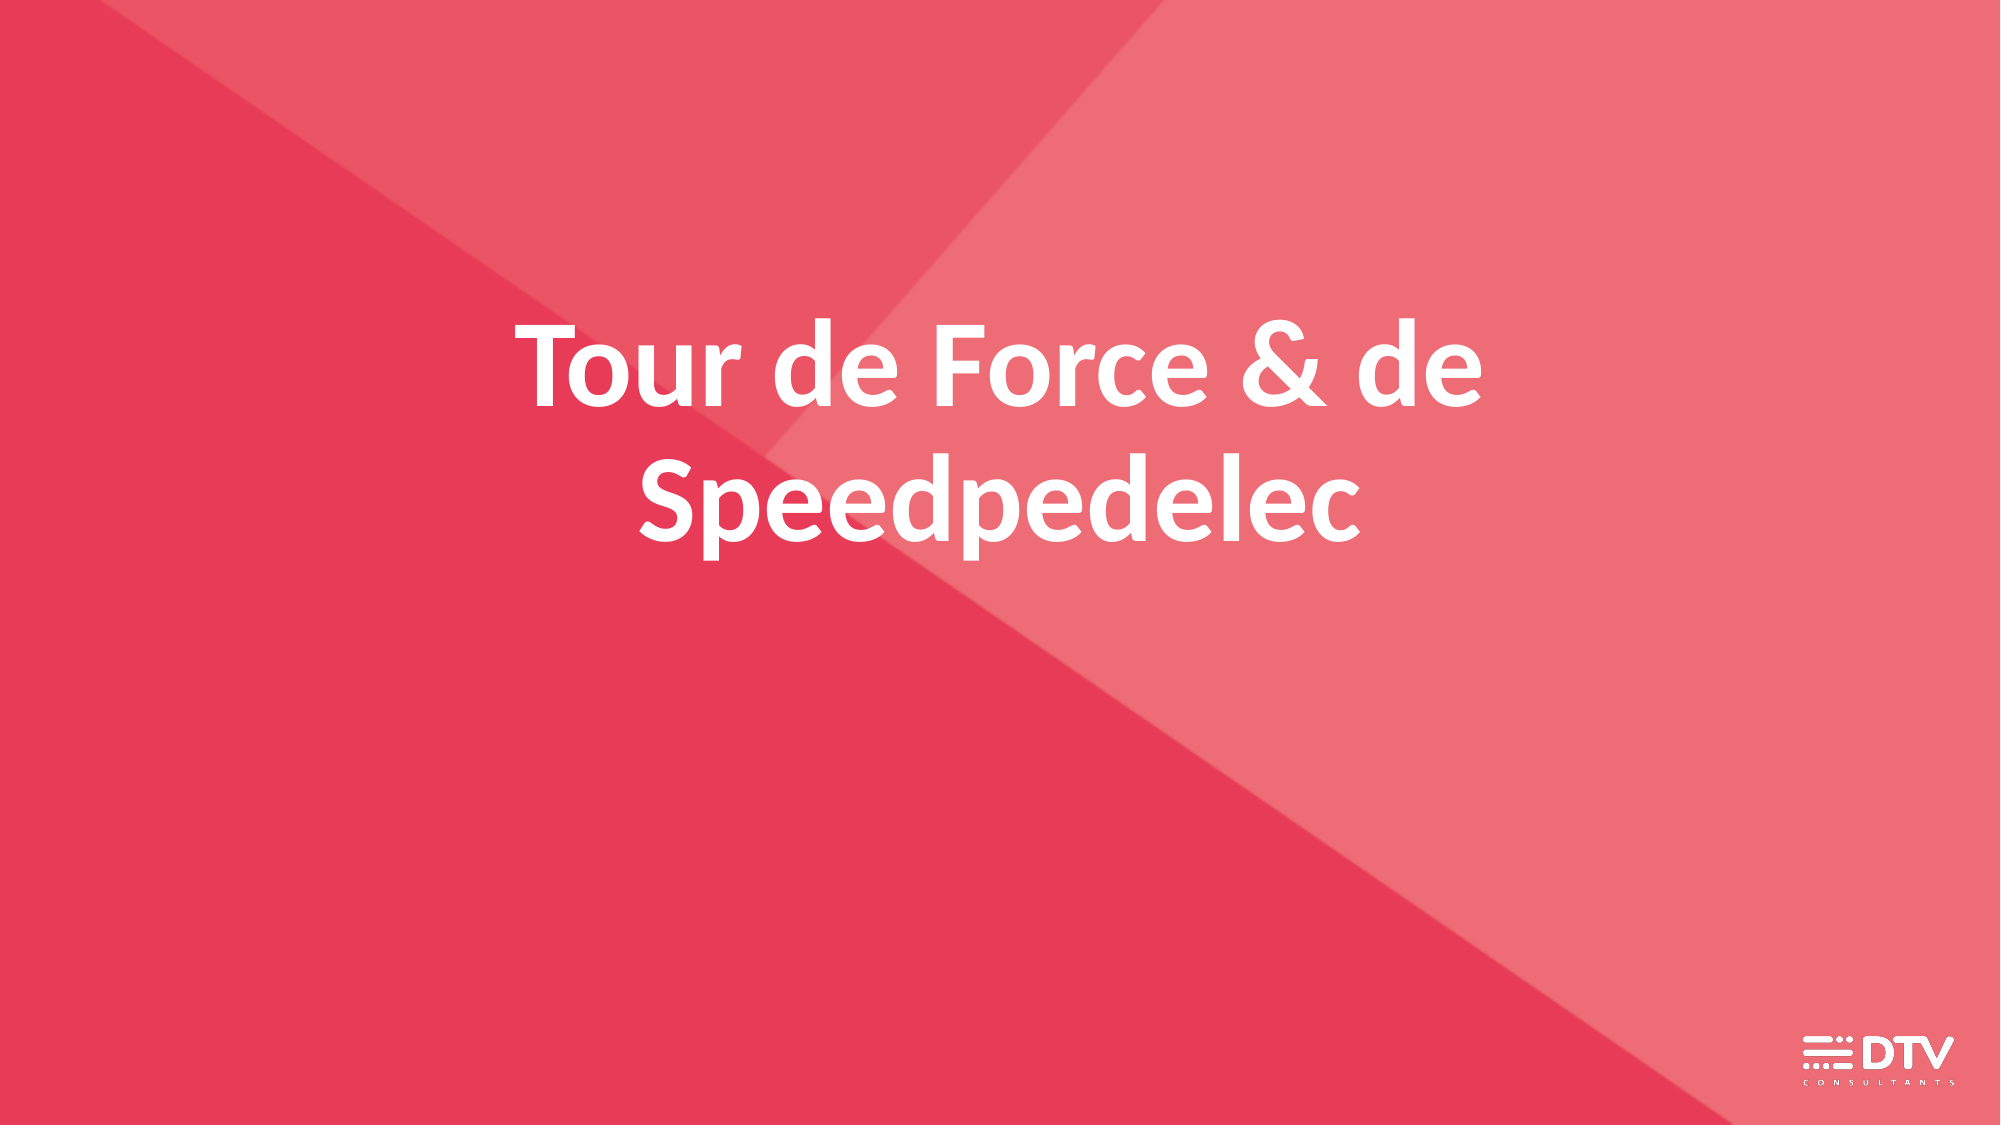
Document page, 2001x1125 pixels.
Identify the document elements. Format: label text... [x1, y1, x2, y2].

title Tour de Force & de Speedpedelec [249, 184, 1750, 576]
picture [0, 0, 2001, 1125]
